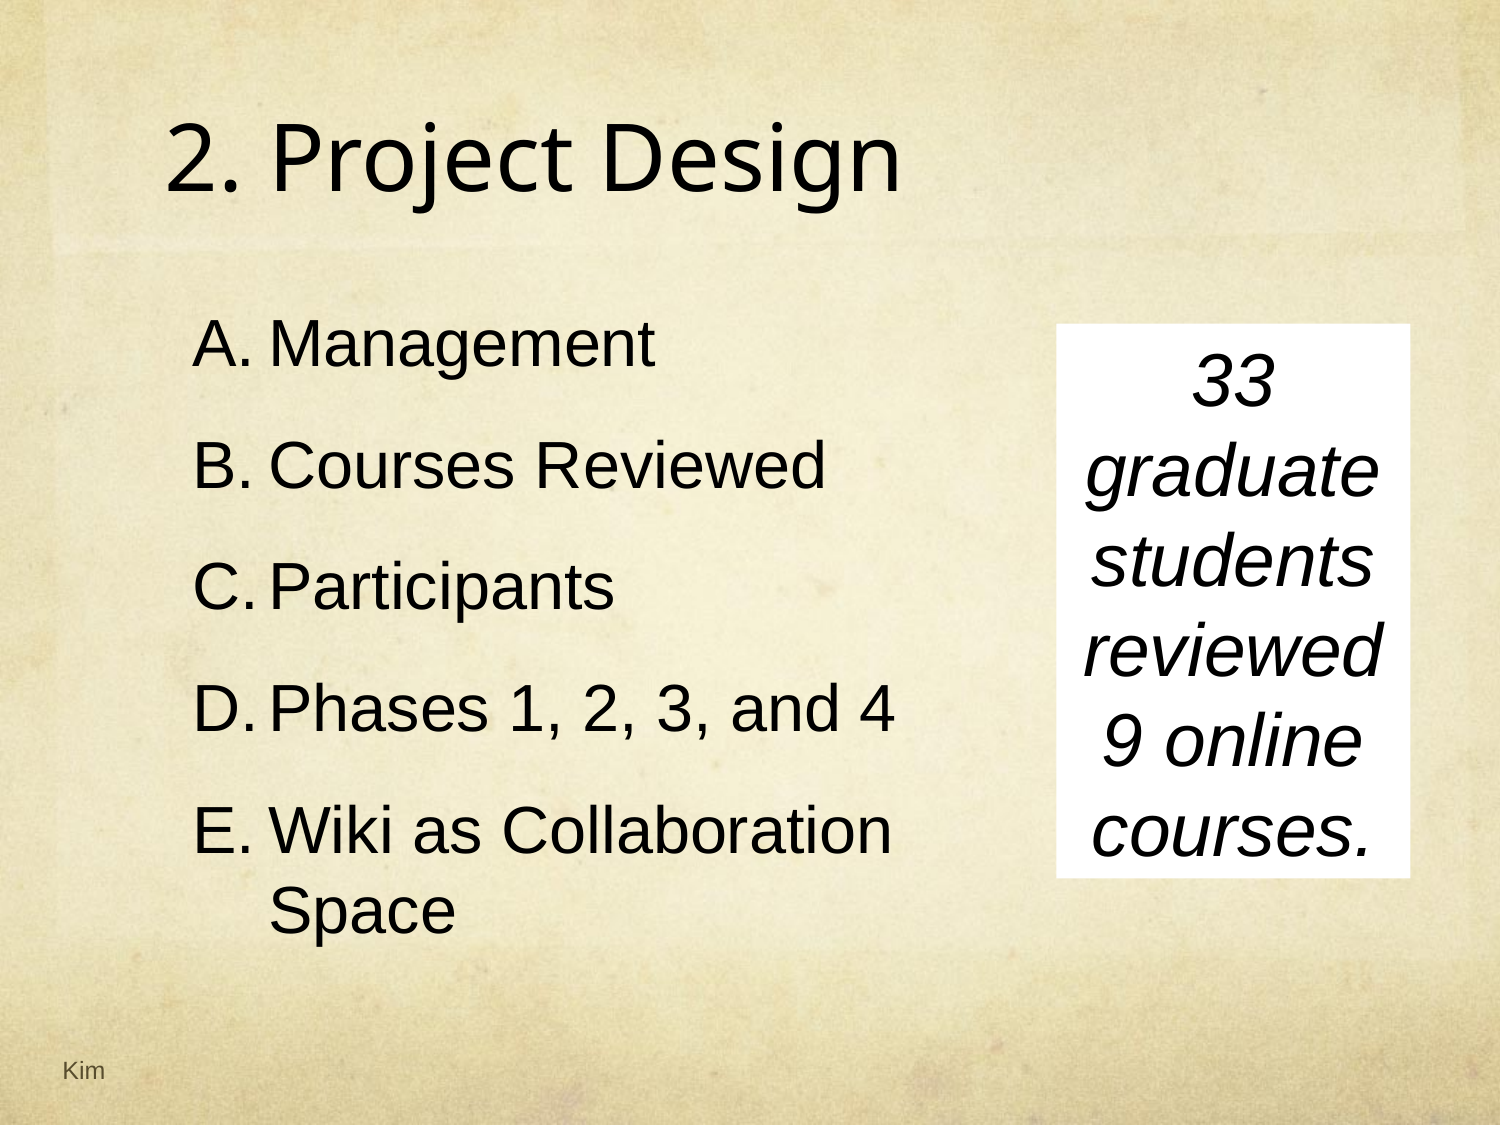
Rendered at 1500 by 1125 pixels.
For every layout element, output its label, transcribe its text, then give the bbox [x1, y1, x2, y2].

text_box Kim [47, 1046, 459, 1092]
list Management Courses Reviewed Participants Phases 1, 2, 3, and 4 Wiki as Collaboration Space [176, 292, 1017, 959]
picture [0, 0, 1500, 1125]
text_box 2. Project Design [149, 82, 1350, 225]
text_box 33 graduate students reviewed 9 online courses. [1056, 323, 1411, 879]
